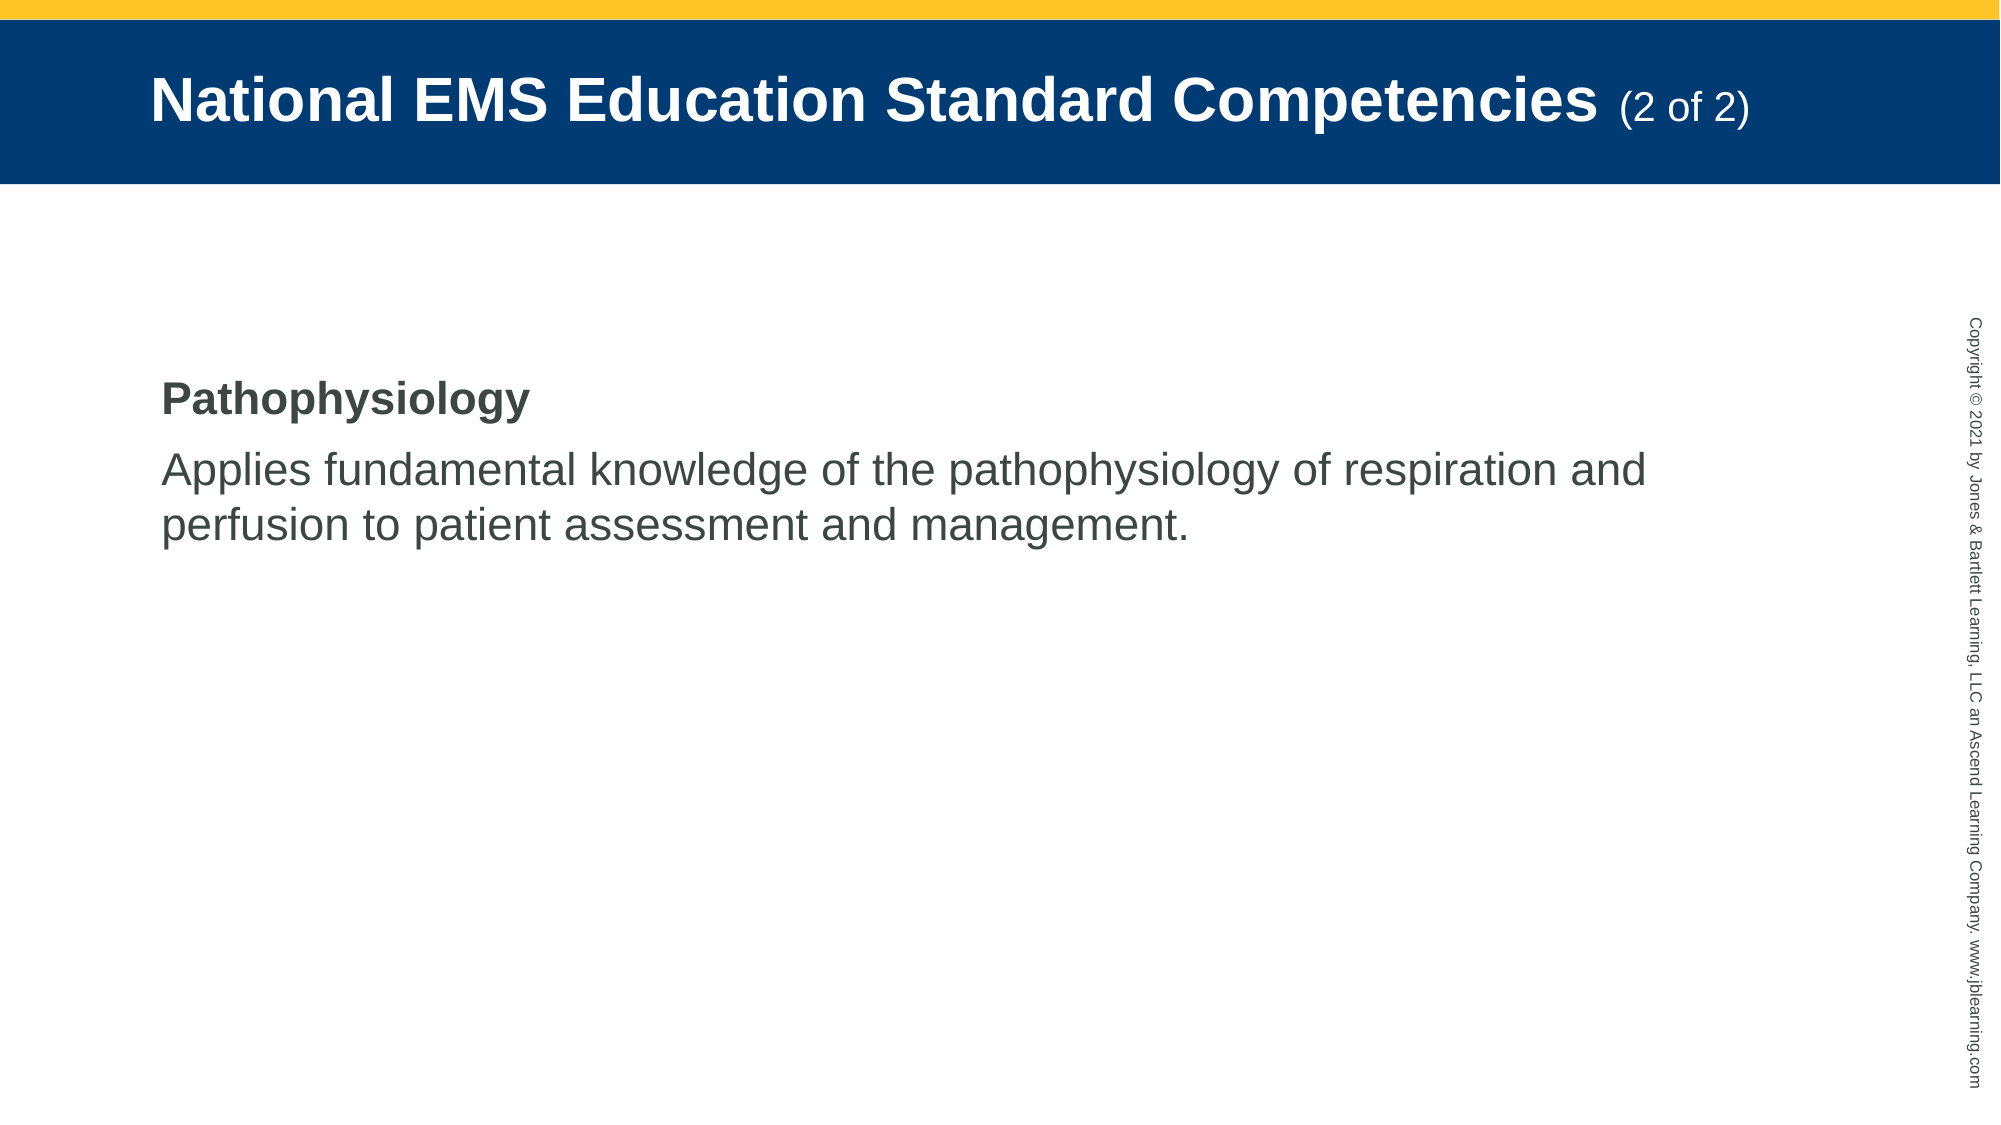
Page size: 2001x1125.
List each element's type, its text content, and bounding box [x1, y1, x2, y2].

list Pathophysiology Applies fundamental knowledge of the pathophysiology of respiration and perfusion to patient assessment and management. [146, 361, 1859, 1016]
title National EMS Education Standard Competencies (2 of 2) [0, 19, 2000, 185]
